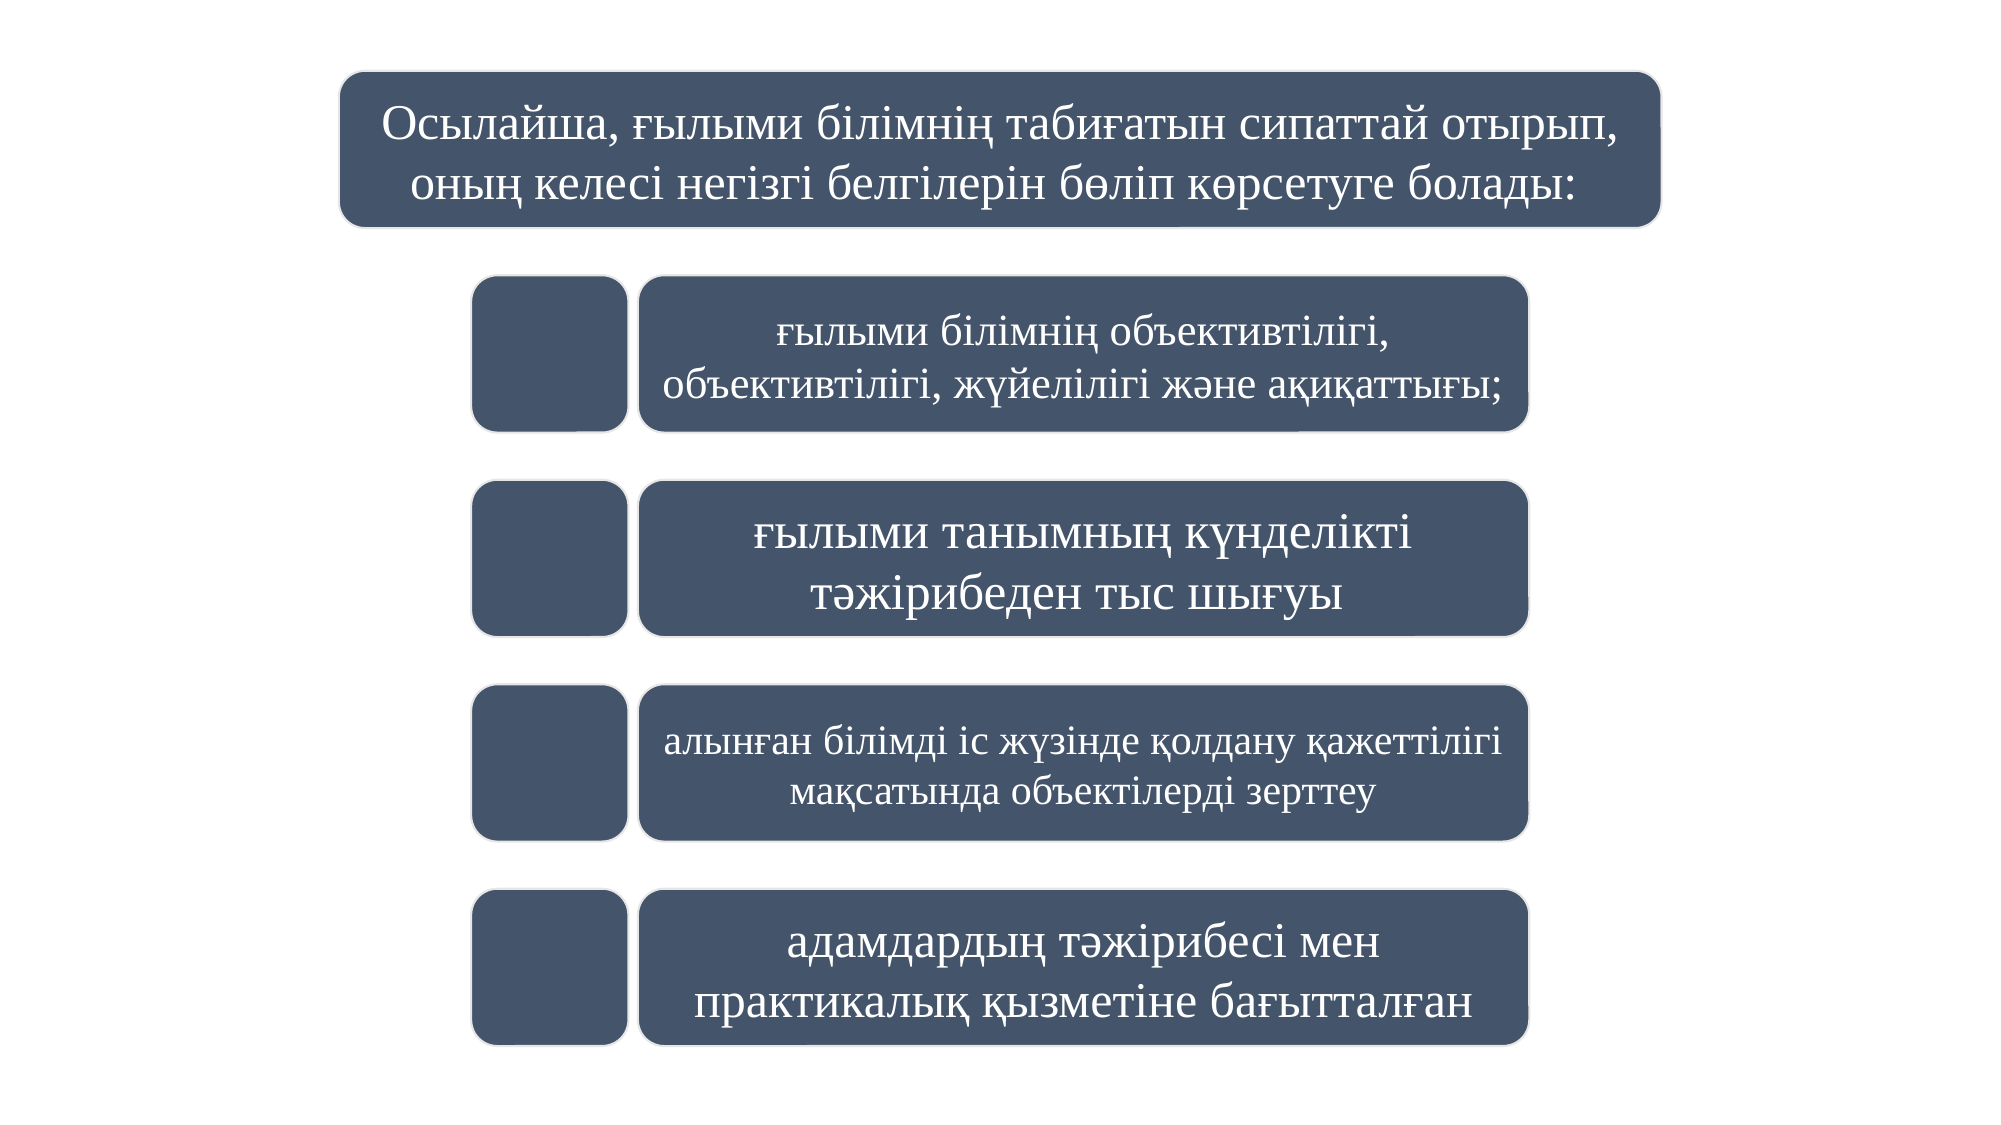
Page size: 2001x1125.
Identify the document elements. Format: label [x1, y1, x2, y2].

list [173, 70, 1827, 1047]
